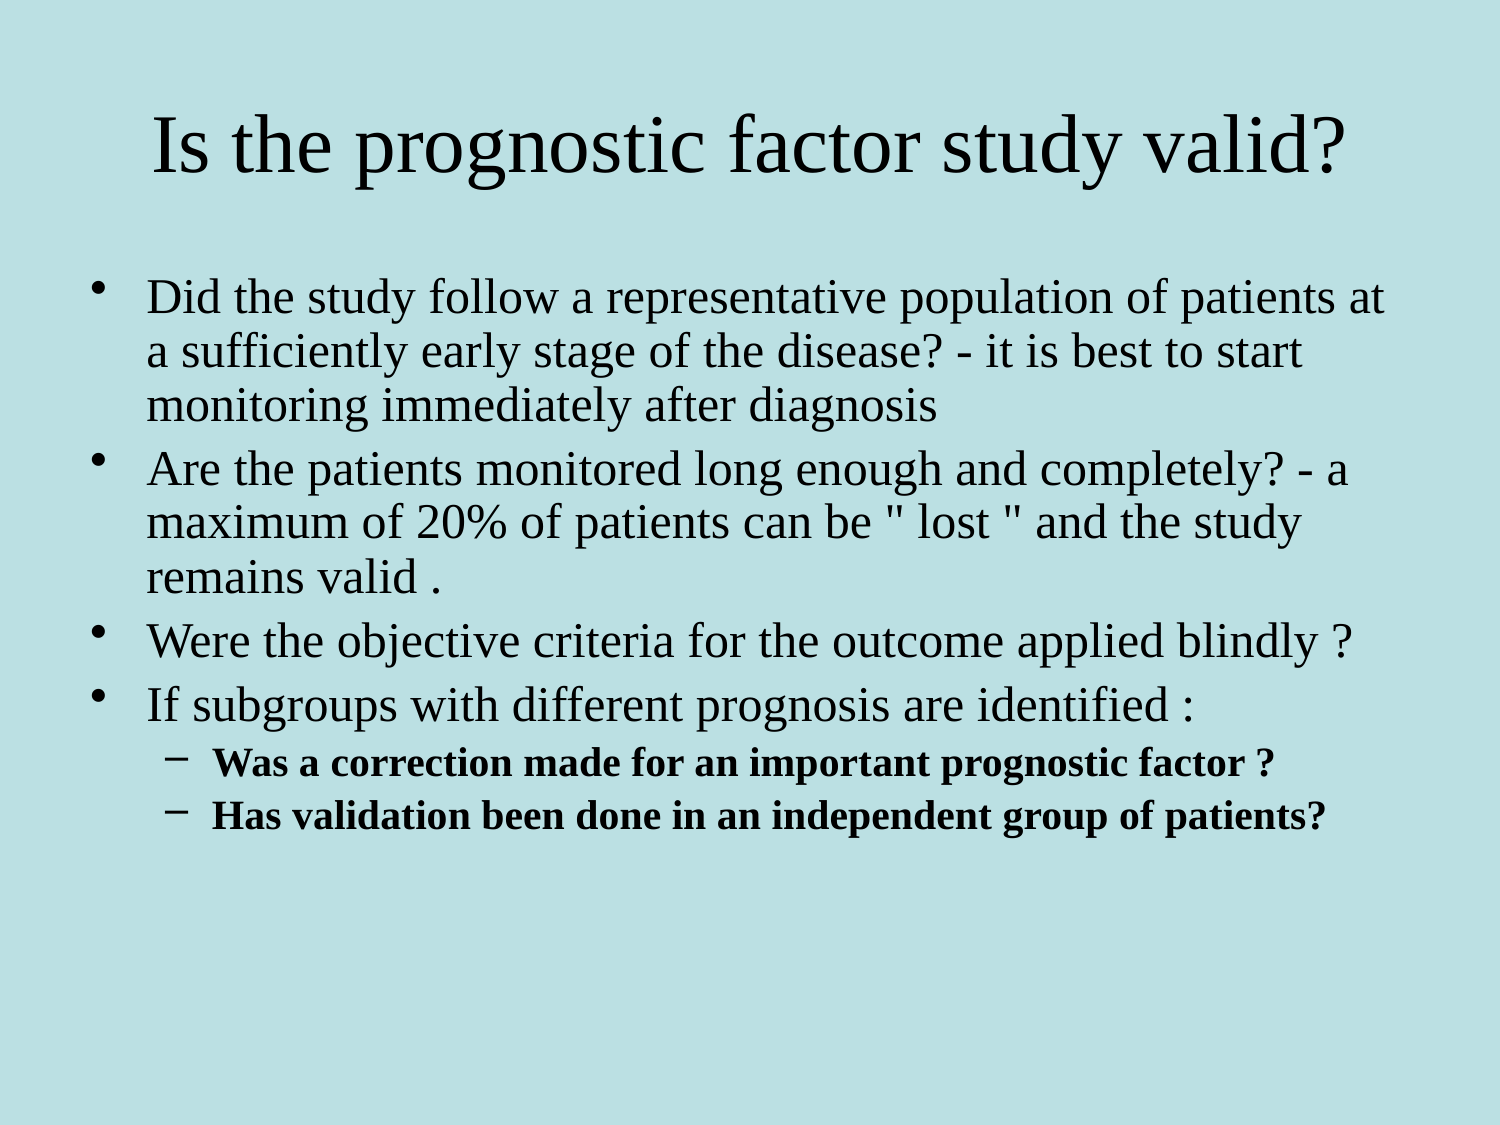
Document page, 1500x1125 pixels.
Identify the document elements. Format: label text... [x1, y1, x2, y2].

list Did the study follow a representative population of patients at a sufficiently early stage of the disease? - it is best to start monitoring immediately after diagnosis Are the patients monitored long enough and completely? - a maximum of 20% of patients can be " lost " and the study remains valid . Were the objective criteria for the outcome applied blindly ? If subgroups with different prognosis are identified : Was a correction made for an important prognostic factor ? Has validation been done in an independent group of patients? [75, 262, 1425, 1005]
title Is the prognostic factor study valid? [75, 45, 1425, 233]
